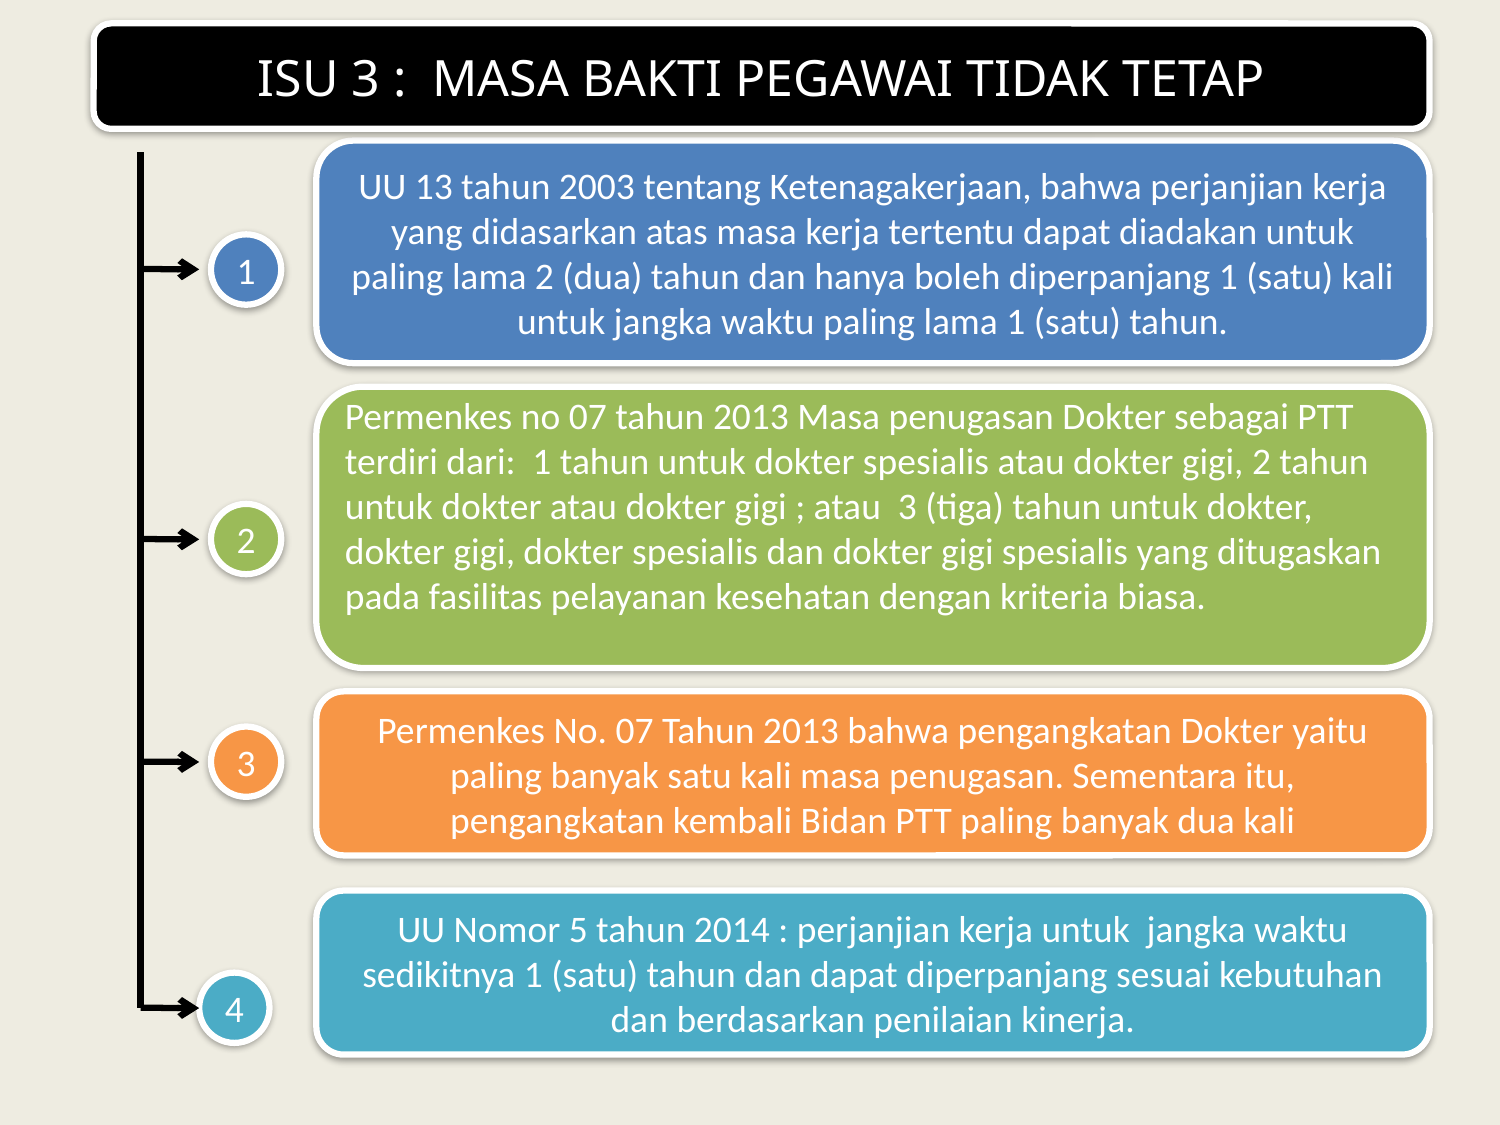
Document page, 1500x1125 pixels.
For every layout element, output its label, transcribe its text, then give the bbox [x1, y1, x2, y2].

text_box UU Nomor 5 tahun 2014 : perjanjian kerja untuk jangka waktu sedikitnya 1 (satu) tahun dan dapat diperpanjang sesuai kebutuhan dan berdasarkan penilaian kinerja. [313, 911, 1433, 1058]
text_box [93, 23, 1430, 1009]
text_box 4 [197, 1016, 272, 1047]
